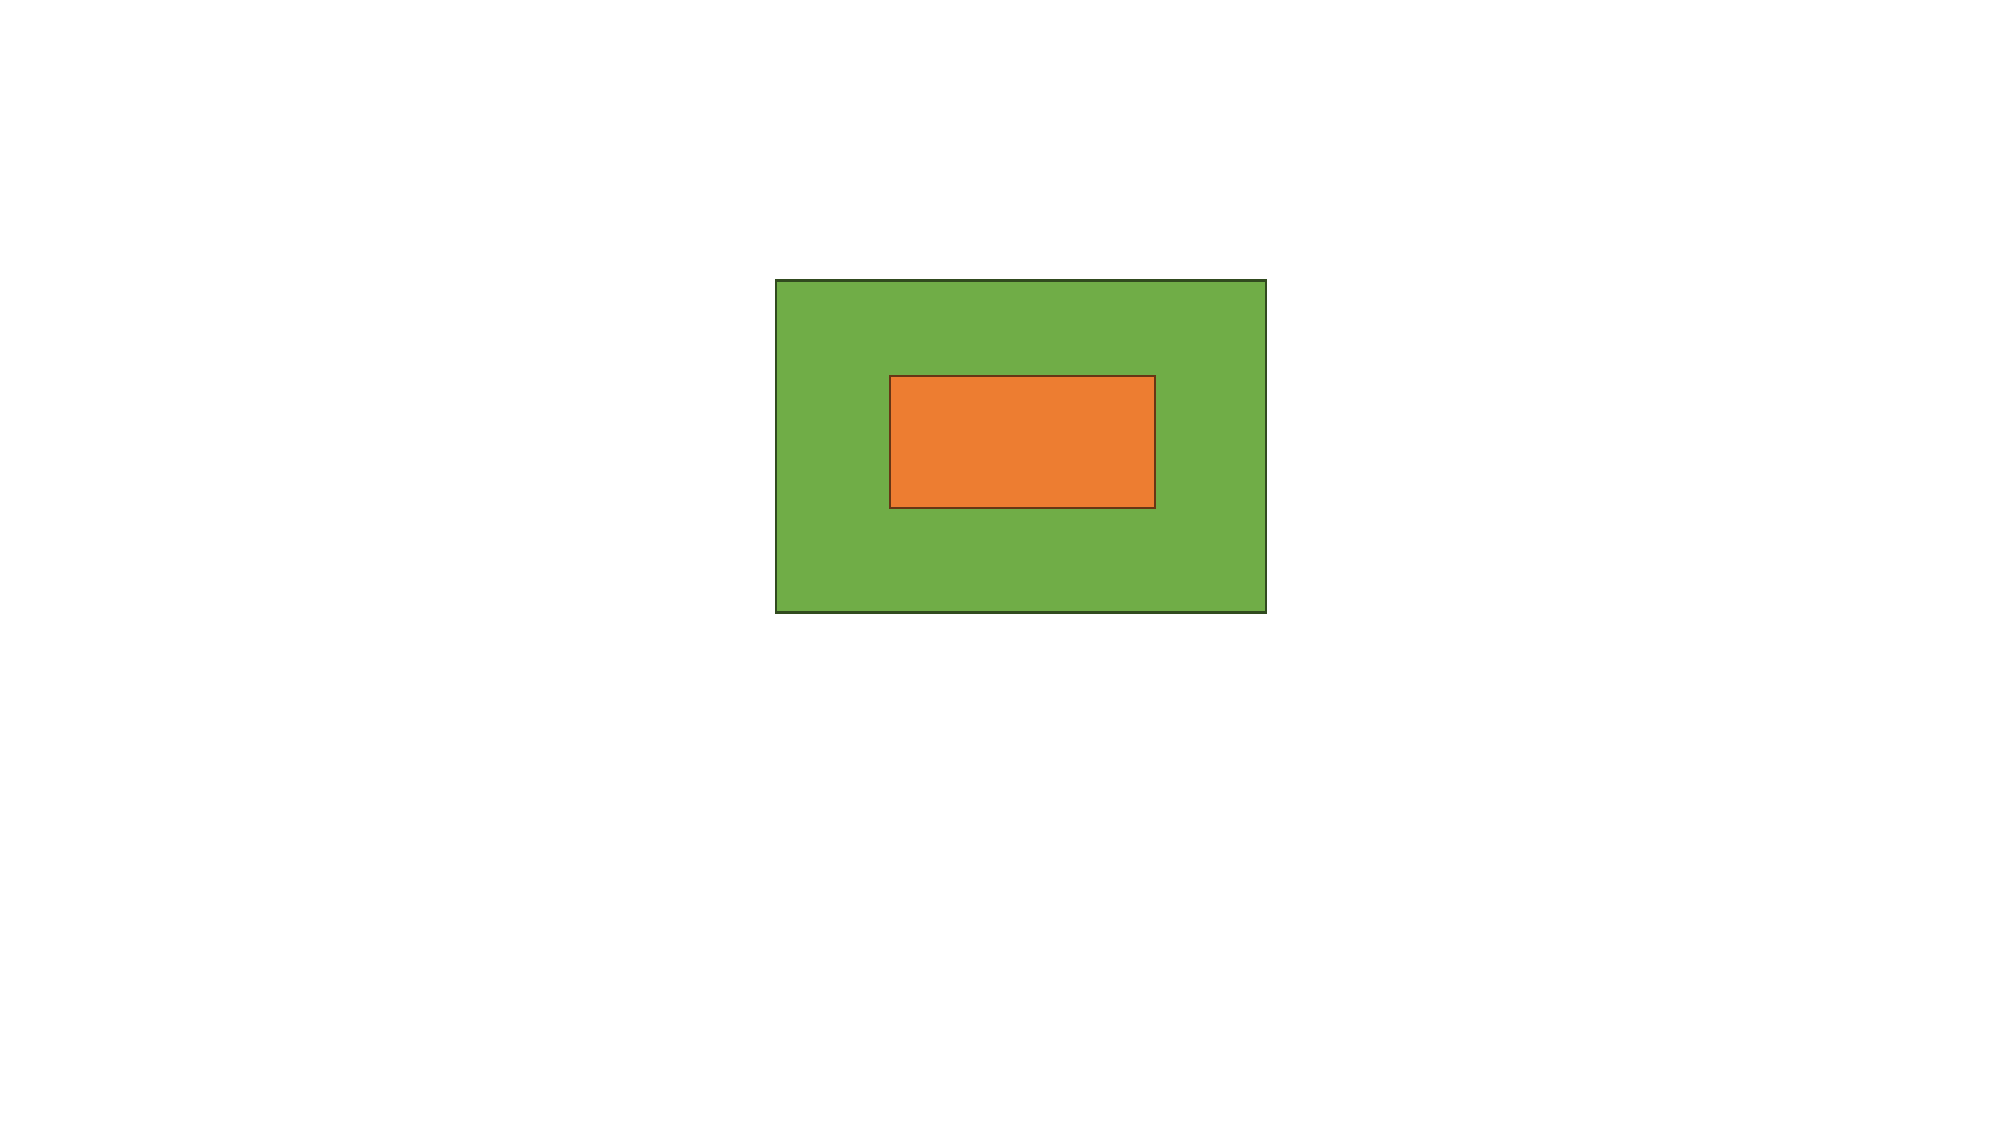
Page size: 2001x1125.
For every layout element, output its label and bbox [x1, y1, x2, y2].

text_box [889, 375, 1156, 509]
text_box [775, 279, 1267, 614]
